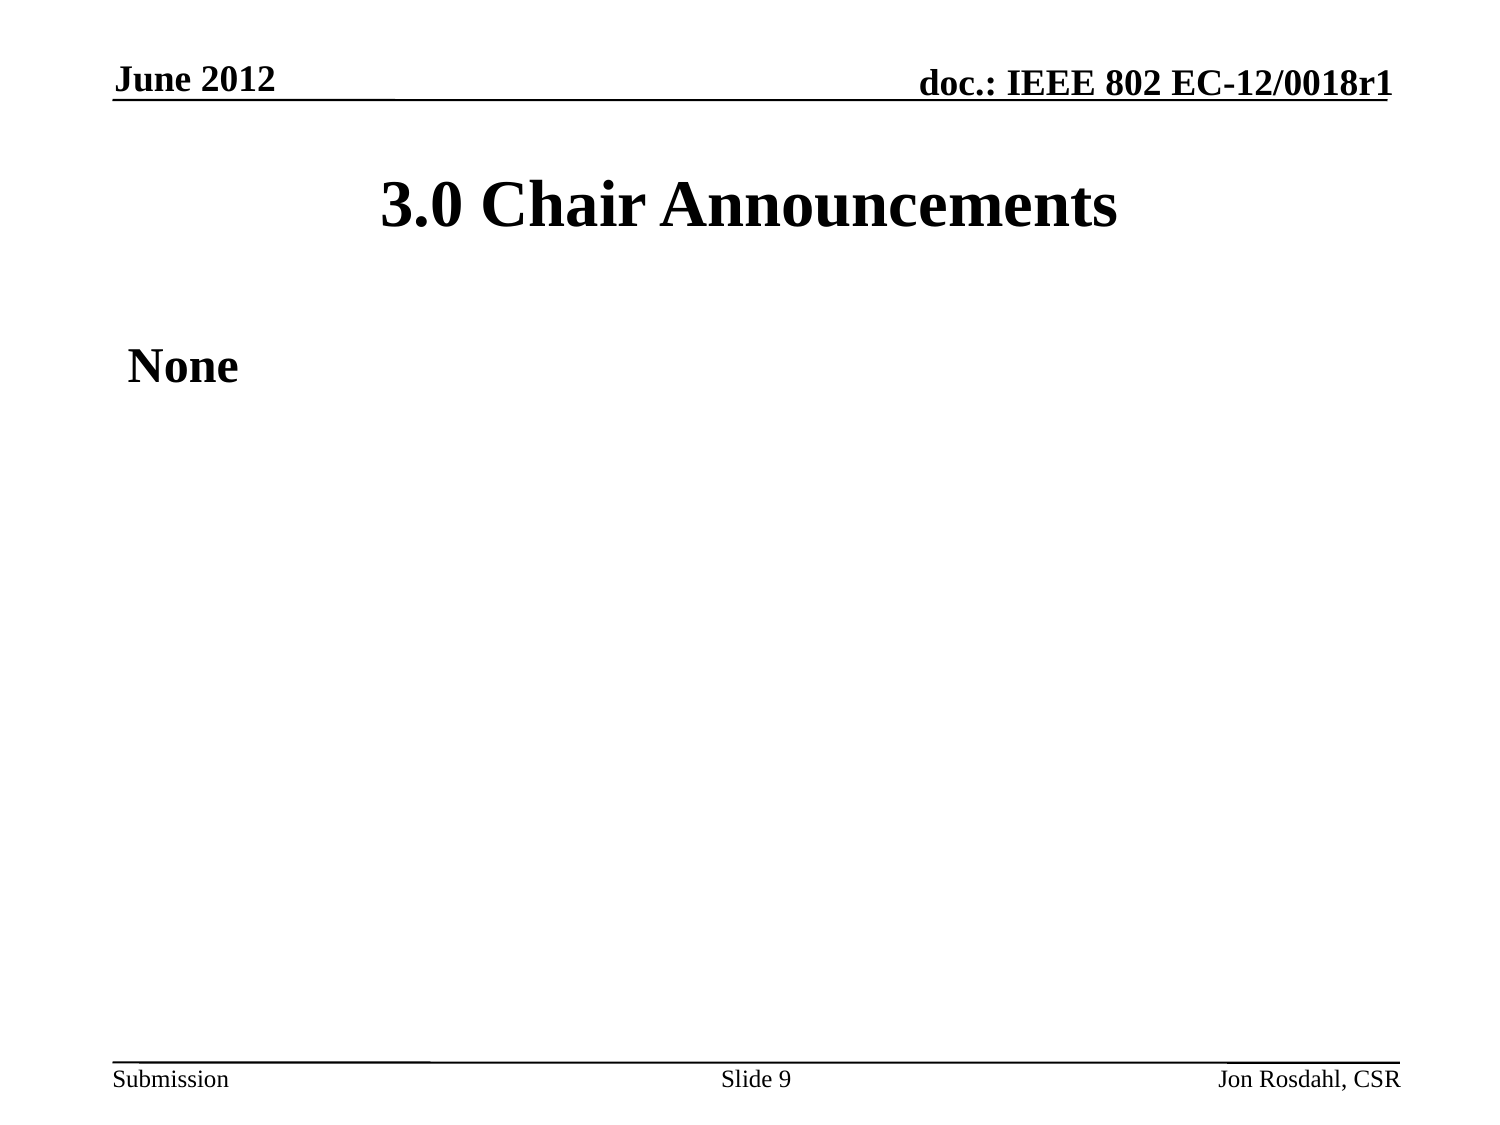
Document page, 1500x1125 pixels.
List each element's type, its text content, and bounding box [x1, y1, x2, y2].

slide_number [114, 54, 423, 100]
slide_number Slide 9 [712, 1061, 800, 1123]
list None [112, 324, 1388, 1000]
title 3.0 Chair Announcements [112, 112, 1388, 288]
footer Jon Rosdahl, CSR [878, 1061, 1402, 1093]
